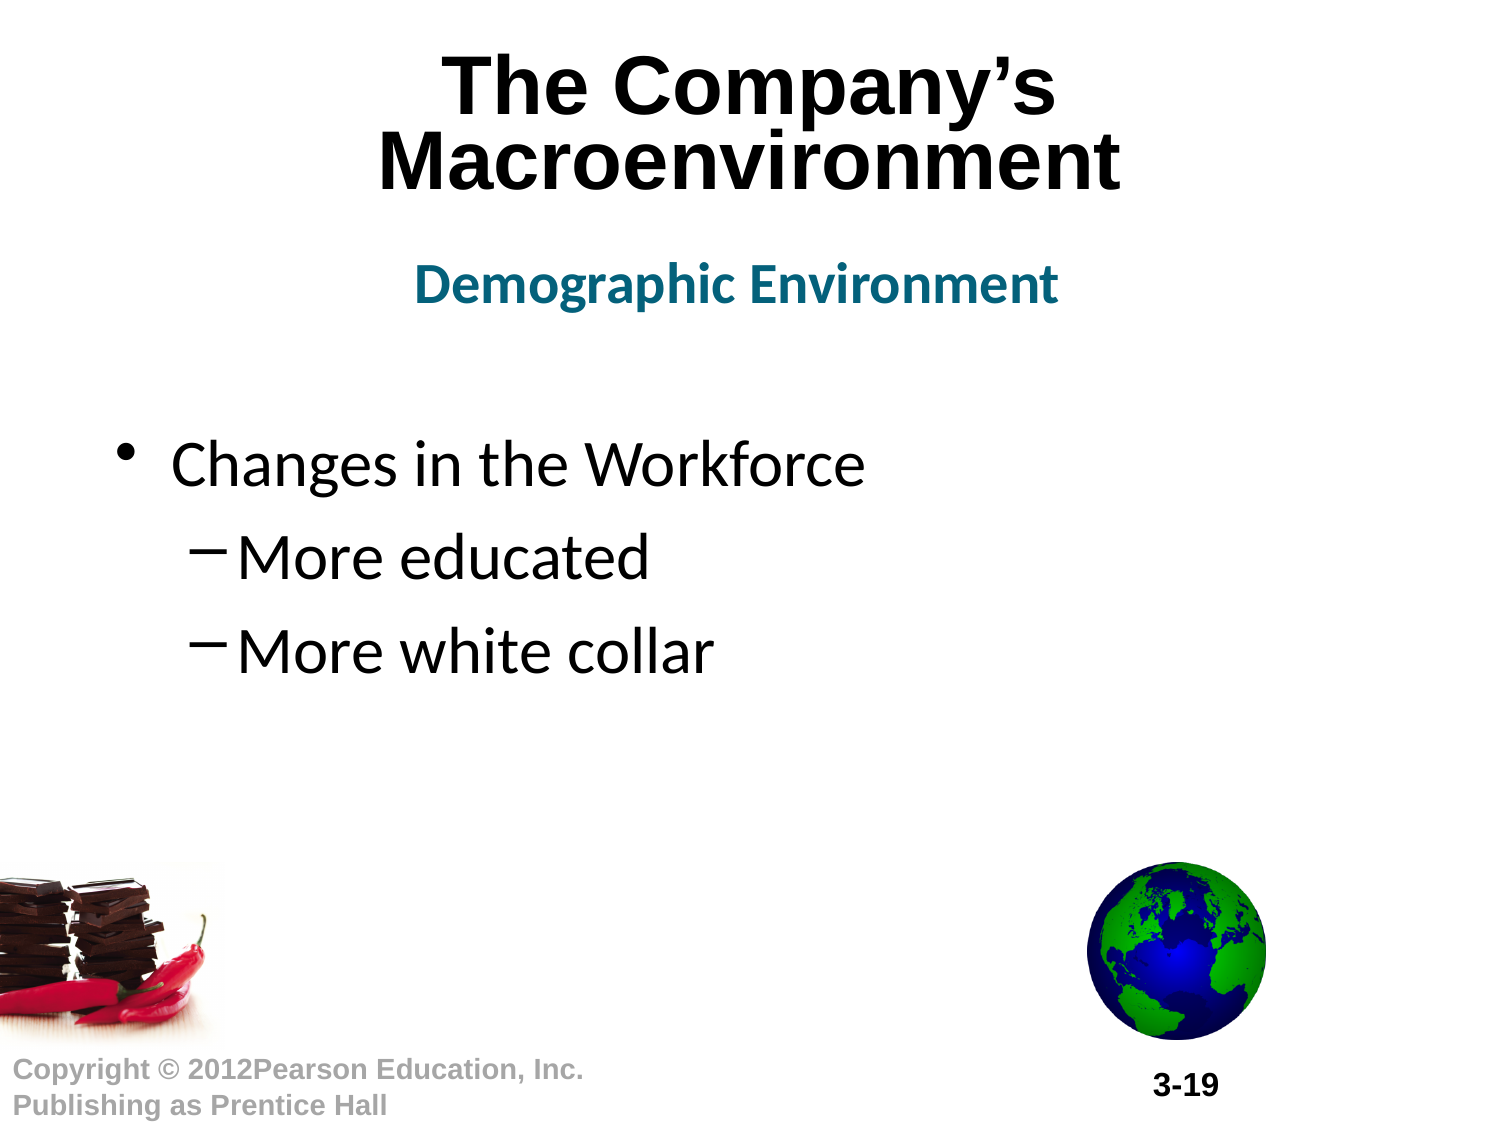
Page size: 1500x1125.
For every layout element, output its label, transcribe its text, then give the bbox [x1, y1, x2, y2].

picture [1087, 862, 1266, 1041]
list Changes in the Workforce More educated More white collar [99, 412, 1226, 1088]
picture [0, 862, 99, 1050]
list Demographic Environment [149, 237, 1326, 301]
title The Company’s Macroenvironment [112, 37, 1388, 226]
